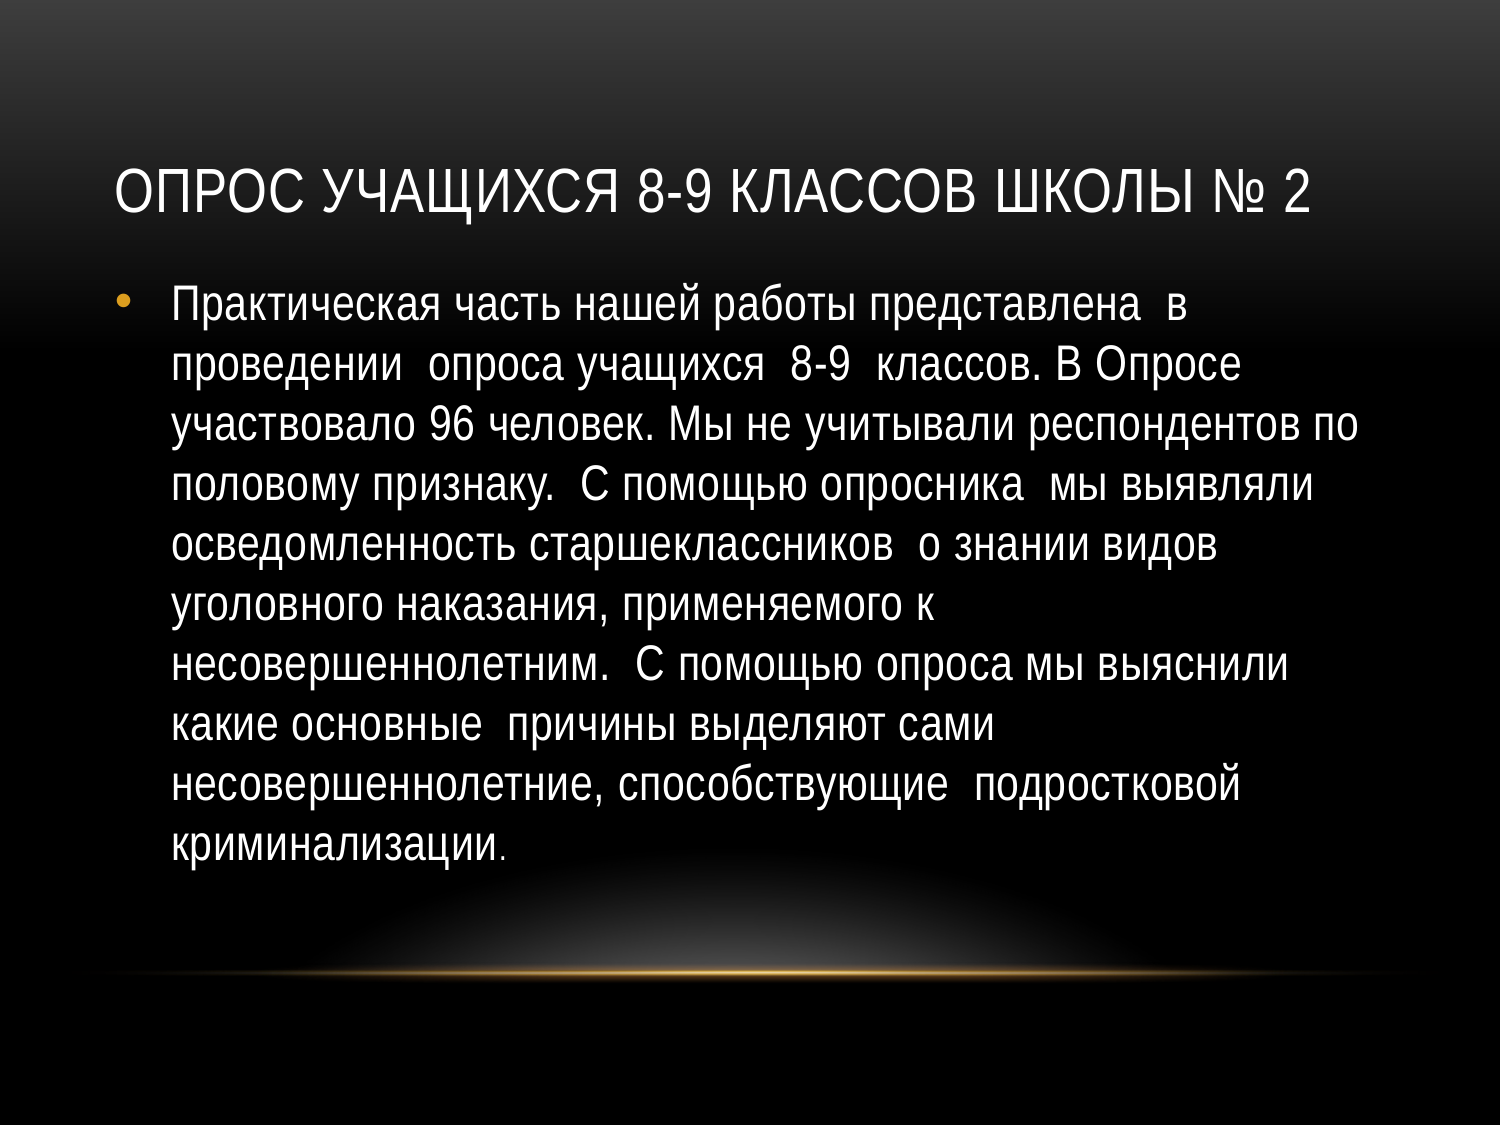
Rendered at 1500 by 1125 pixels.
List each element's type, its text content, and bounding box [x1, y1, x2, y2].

title Опрос учащихся 8-9 классов Школы № 2 [99, 45, 1400, 233]
list Практическая часть нашей работы представлена в проведении опроса учащихся 8-9 классов. В Опросе участвовало 96 человек. Мы не учитывали респондентов по половому признаку. С помощью опросника мы выявляли осведомленность старшеклассников о знании видов уголовного наказания, применяемого к несовершеннолетним. С помощью опроса мы выяснили какие основные причины выделяют сами несовершеннолетние, способствующие подростковой криминализации. [99, 262, 1400, 938]
picture [0, 0, 1500, 1125]
